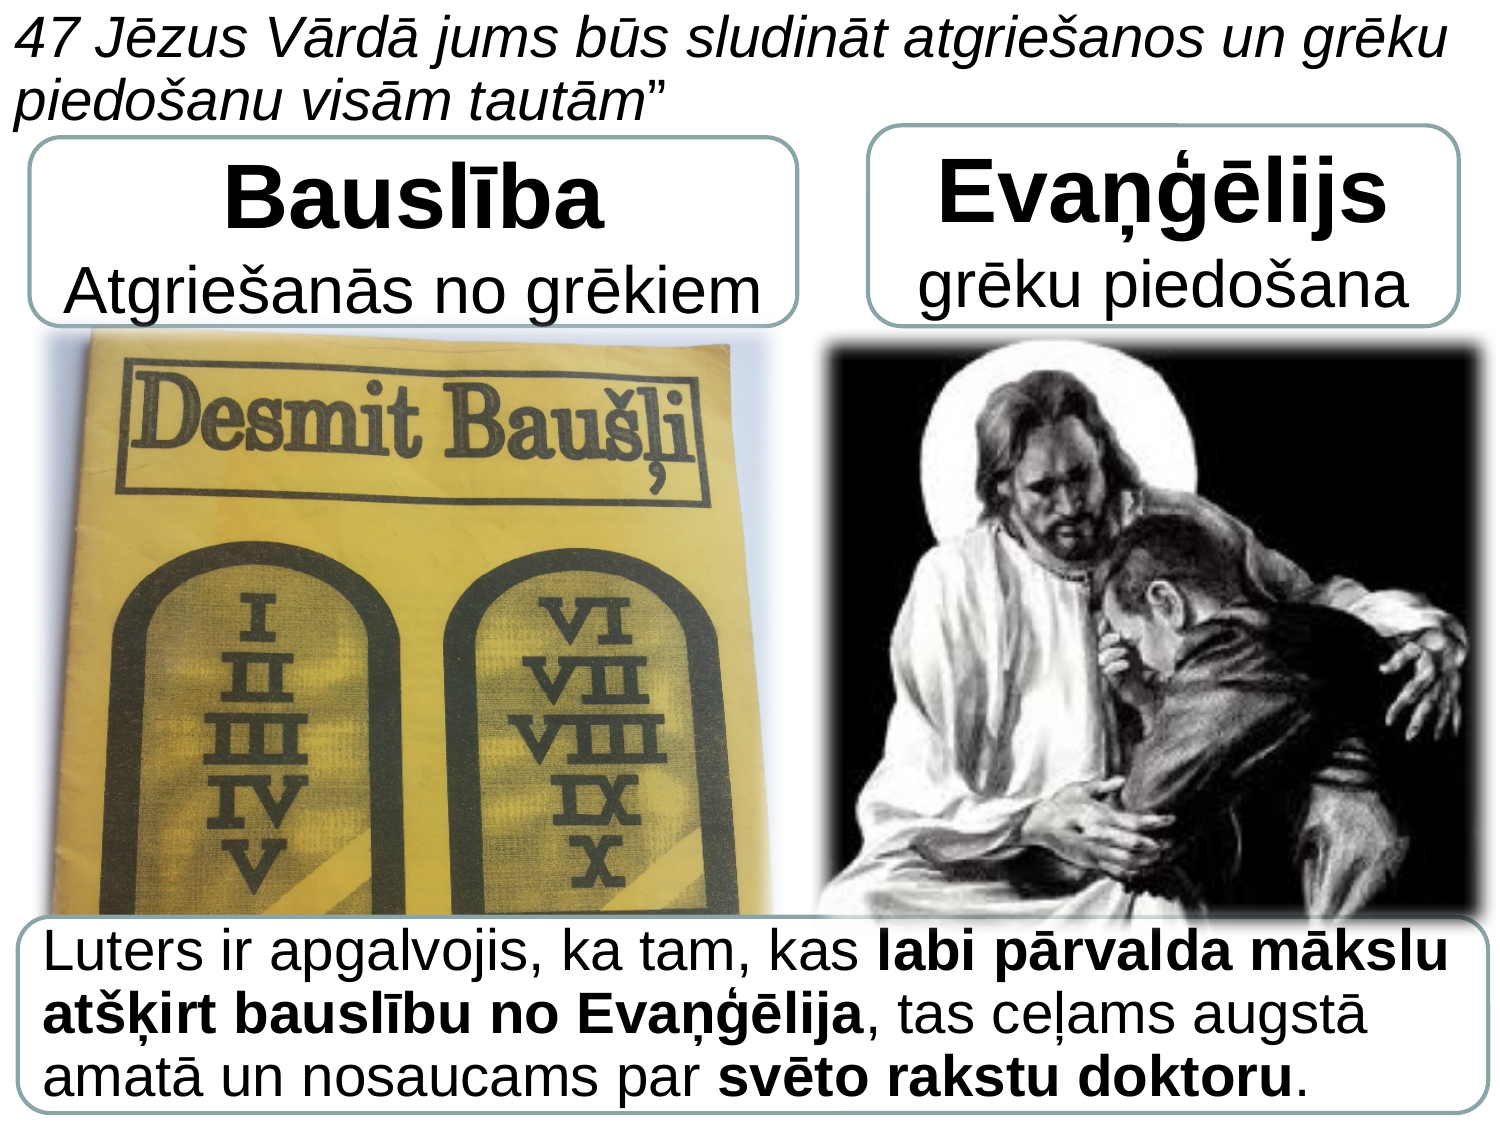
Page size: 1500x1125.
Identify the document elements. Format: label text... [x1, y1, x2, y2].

text_box Evaņģēlijs grēku piedošana [865, 123, 1461, 324]
picture [808, 326, 1498, 937]
picture [29, 314, 786, 965]
text_box Luters ir apgalvojis, ka tam, kas labi pārvalda mākslu atšķirt bauslību no Evaņģēlija, tas ceļams augstā amatā un nosaucams par svēto rakstu doktoru. [15, 914, 1491, 1116]
text_box 47 Jēzus Vārdā jums būs sludināt atgriešanos un grēku piedošanu visām tautām” [0, 0, 1500, 141]
text_box Bauslība Atgriešanās no grēkiem [27, 135, 800, 318]
